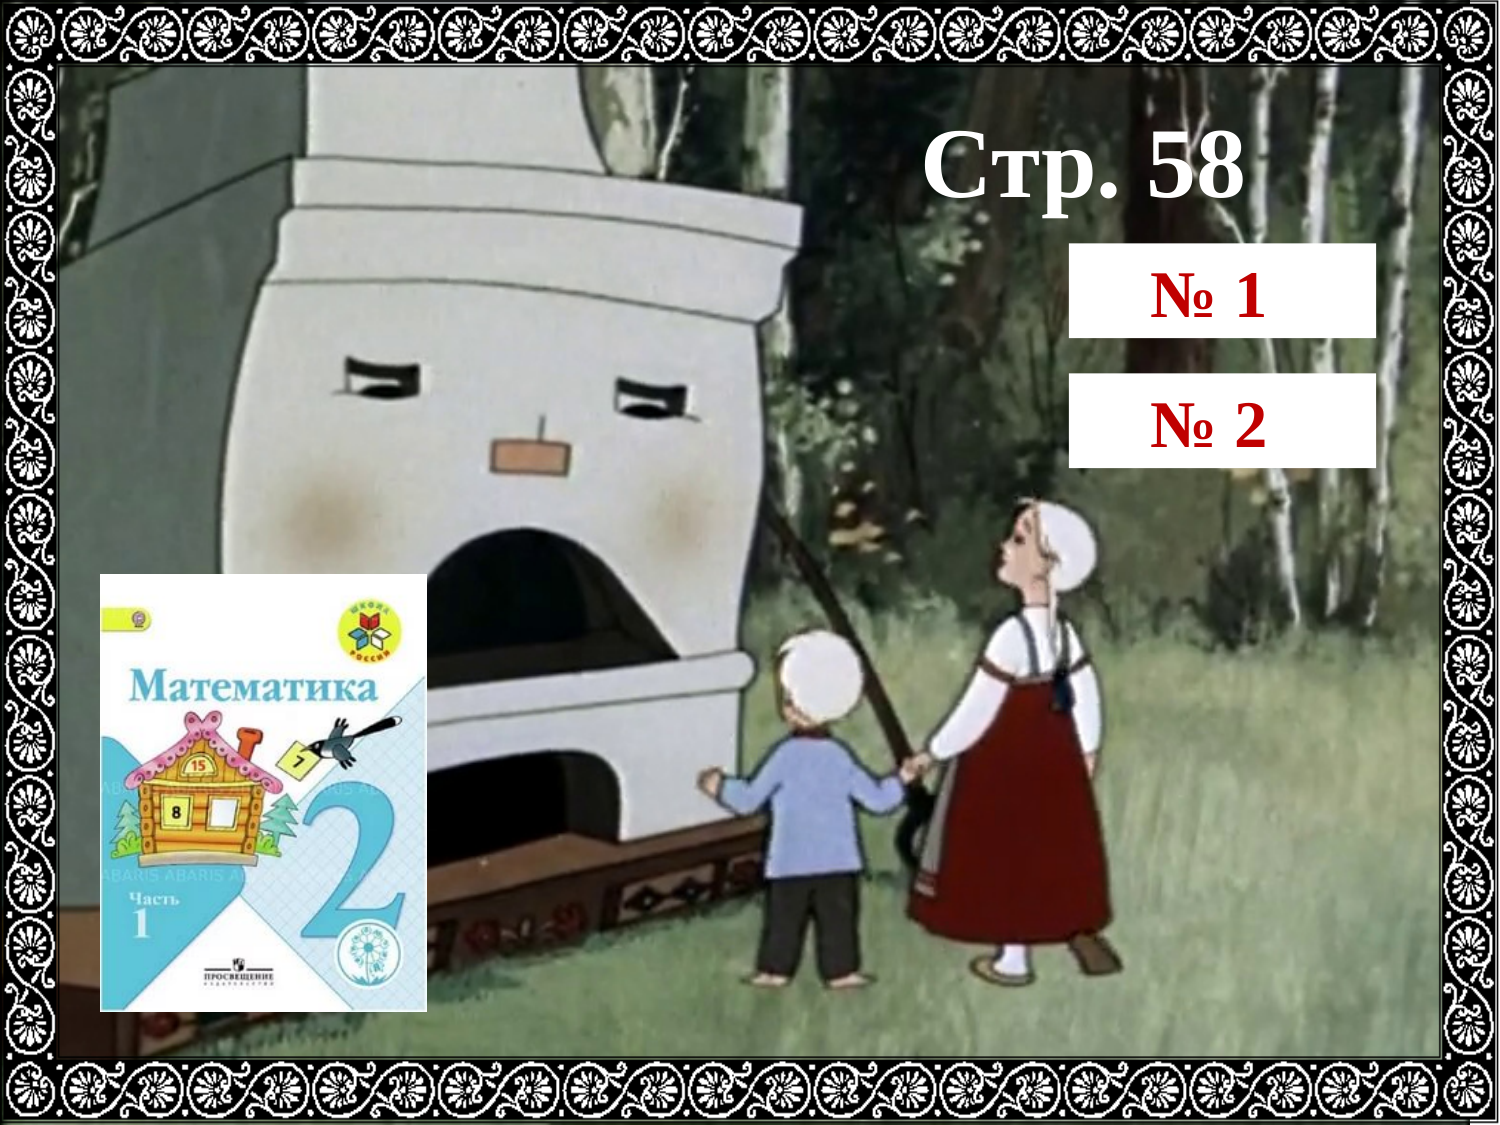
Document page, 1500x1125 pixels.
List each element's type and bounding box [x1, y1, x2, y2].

list [0, 0, 1500, 1125]
picture [100, 574, 427, 1012]
